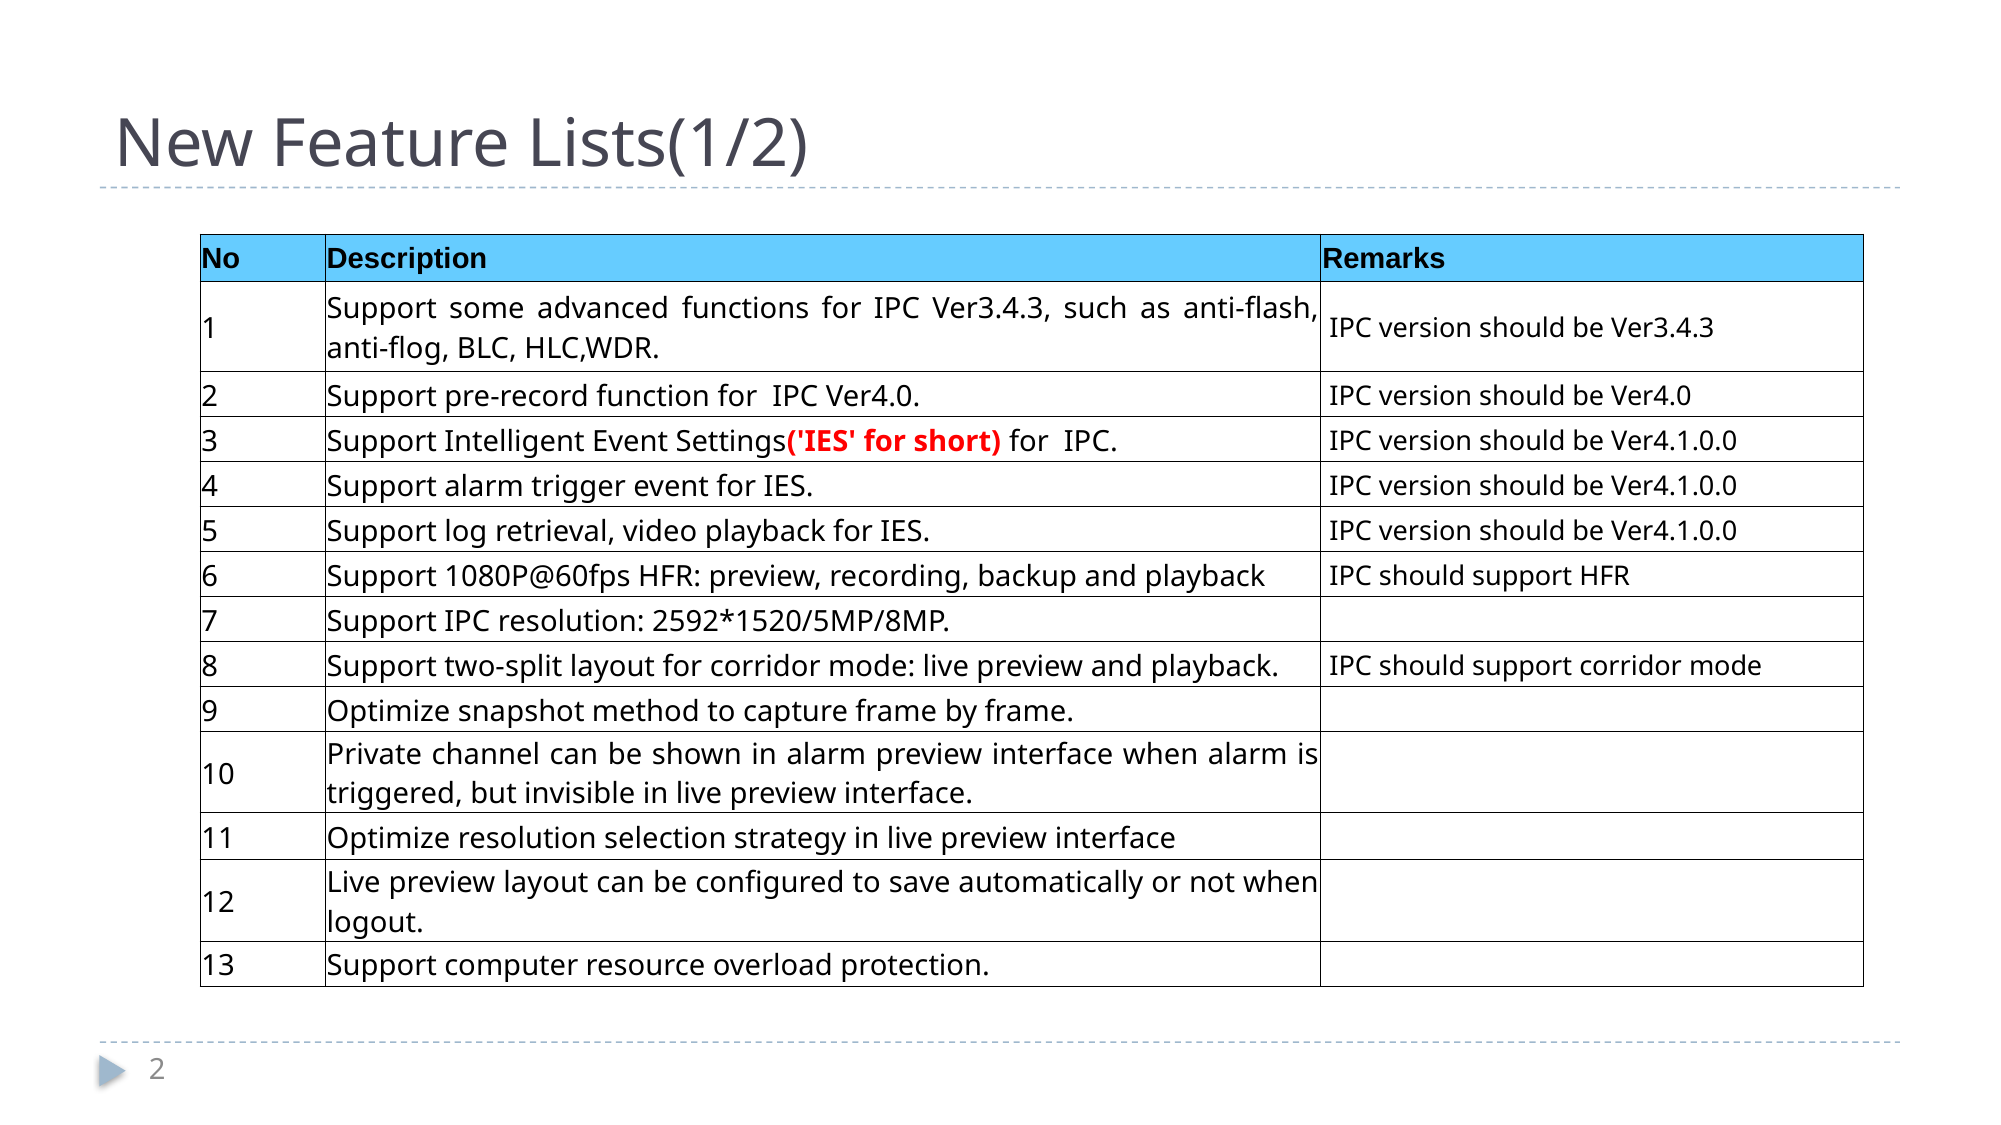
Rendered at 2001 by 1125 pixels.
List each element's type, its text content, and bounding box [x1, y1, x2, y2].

table_cell IPC version should be Ver3.4.3 [1321, 282, 1863, 371]
table_cell Support log retrieval, video playback for IES. [326, 507, 1320, 551]
table_cell IPC version should be Ver4.1.0.0 [1321, 507, 1863, 551]
table_header No [201, 235, 325, 281]
table_cell 7 [201, 597, 325, 641]
table_cell [1321, 942, 1863, 986]
table_cell Private channel can be shown in alarm preview interface when alarm is triggered, but invisible in live preview interface. [326, 732, 1320, 812]
table_cell 4 [201, 462, 325, 506]
table_cell Optimize snapshot method to capture frame by frame. [326, 687, 1320, 731]
table_cell 5 [201, 507, 325, 551]
table_cell 10 [201, 732, 325, 812]
table_cell [1321, 687, 1863, 731]
table_cell 11 [201, 813, 325, 859]
table_cell 3 [201, 417, 325, 461]
table_cell 9 [201, 687, 325, 731]
table_cell IPC version should be Ver4.1.0.0 [1321, 417, 1863, 461]
table_header Remarks [1321, 235, 1863, 281]
table_cell 6 [201, 552, 325, 596]
table_cell 8 [201, 642, 325, 686]
title New Feature Lists(1/2) [99, 24, 1900, 188]
table_cell 2 [201, 372, 325, 416]
table_cell Support Intelligent Event Settings('IES' for short) for IPC. [326, 417, 1320, 461]
table_cell 13 [201, 942, 325, 986]
table_cell IPC version should be Ver4.1.0.0 [1321, 462, 1863, 506]
table_cell Support some advanced functions for IPC Ver3.4.3, such as anti-flash, anti-flog, BLC, HLC,WDR. [326, 282, 1320, 371]
table_cell Live preview layout can be configured to save automatically or not when logout. [326, 860, 1320, 941]
table_cell [1321, 732, 1863, 812]
table_cell Support two-split layout for corridor mode: live preview and playback. [326, 642, 1320, 686]
slide_number 2 [133, 1042, 568, 1103]
table_cell [1321, 813, 1863, 859]
table_cell [1321, 597, 1863, 641]
table_header Description [326, 235, 1320, 281]
table_cell Support alarm trigger event for IES. [326, 462, 1320, 506]
table_cell Support IPC resolution: 2592*1520/5MP/8MP. [326, 597, 1320, 641]
table_cell 1 [201, 282, 325, 371]
table_cell IPC should support HFR [1321, 552, 1863, 596]
table_cell 12 [201, 860, 325, 941]
table_cell IPC version should be Ver4.0 [1321, 372, 1863, 416]
table_cell [1321, 860, 1863, 941]
table_cell Support pre-record function for IPC Ver4.0. [326, 372, 1320, 416]
table_cell Optimize resolution selection strategy in live preview interface [326, 813, 1320, 859]
table_cell IPC should support corridor mode [1321, 642, 1863, 686]
table_cell Support computer resource overload protection. [326, 942, 1320, 986]
table_cell Support 1080P@60fps HFR: preview, recording, backup and playback [326, 552, 1320, 596]
